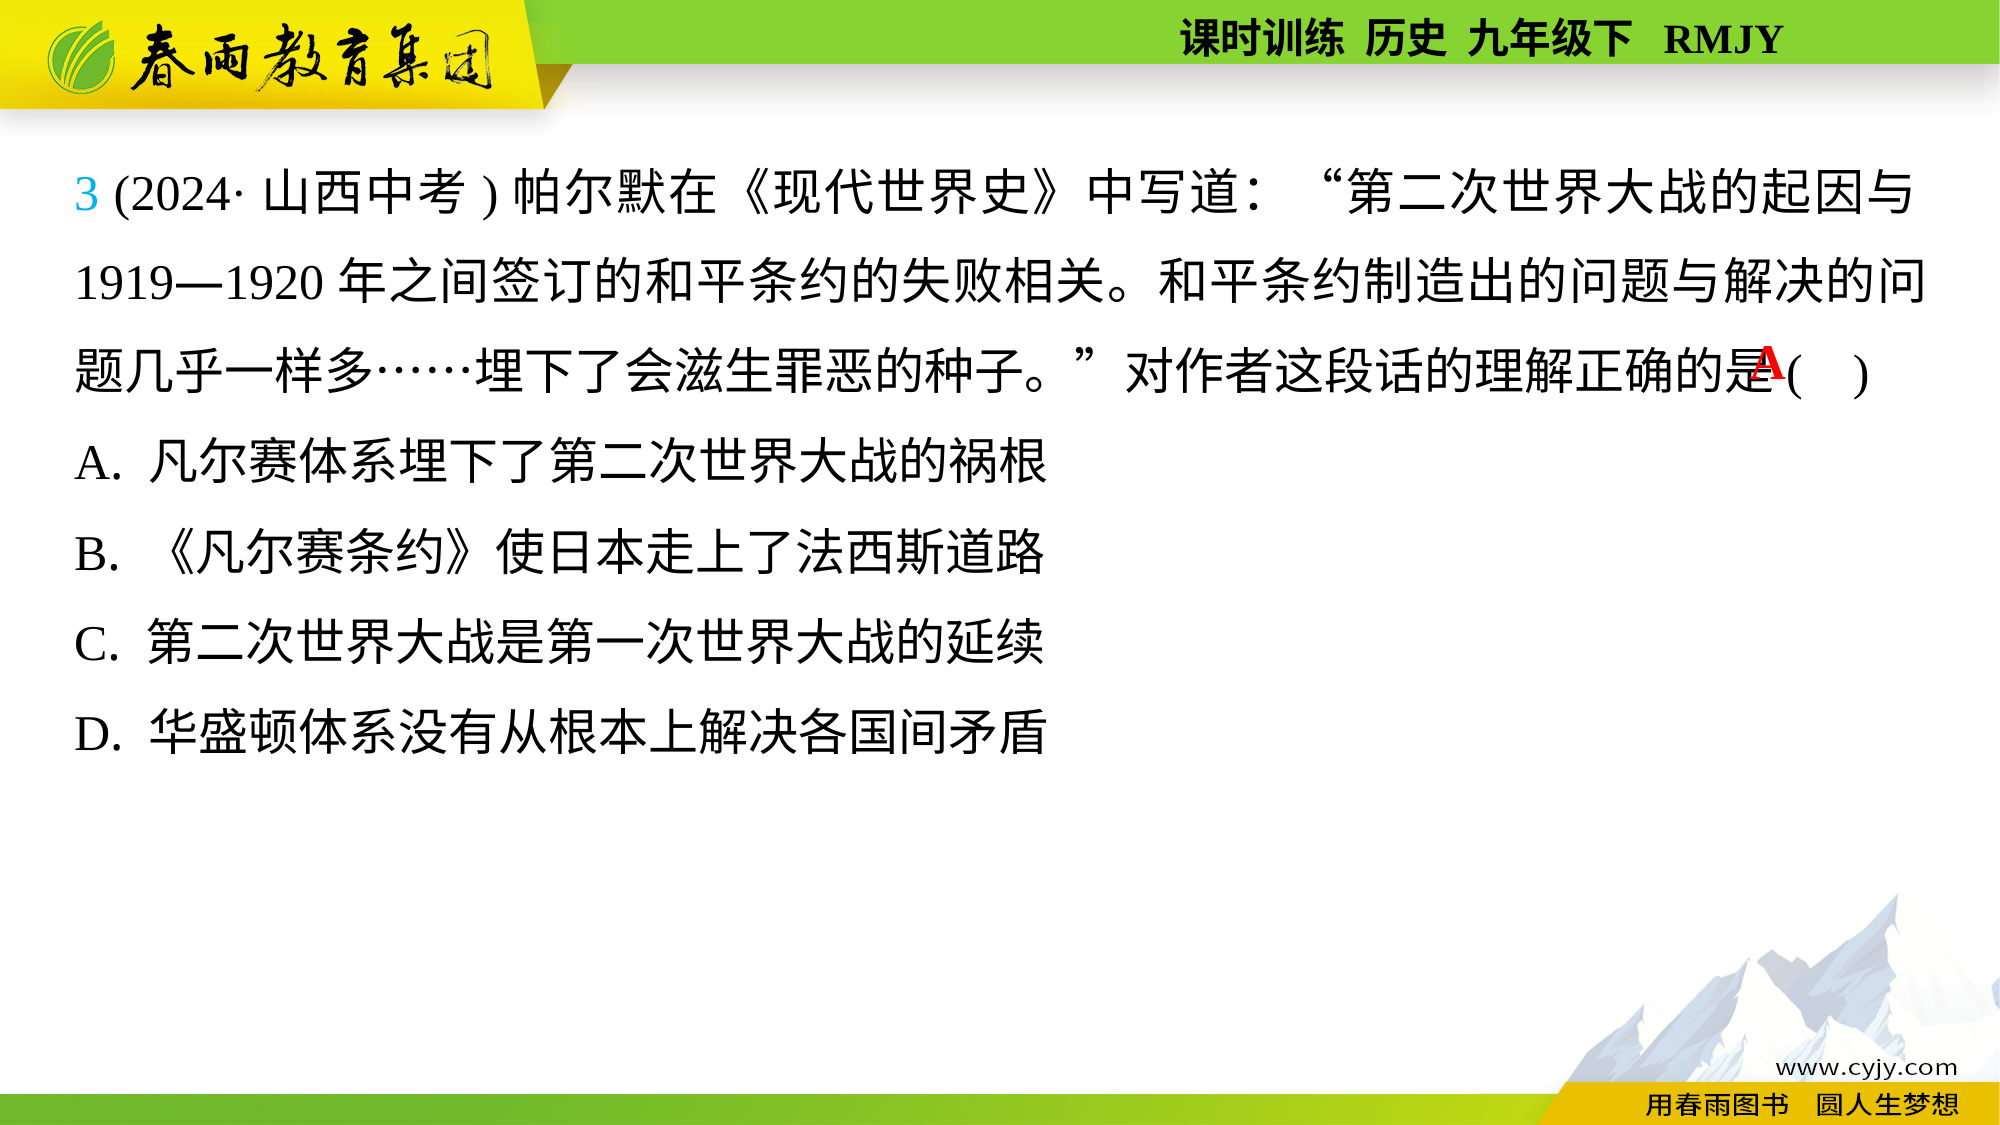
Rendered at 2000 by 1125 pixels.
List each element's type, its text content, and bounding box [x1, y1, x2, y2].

text_box A [1734, 321, 1801, 397]
list 3 (2024·山西中考)帕尔默在《现代世界史》中写道：“第二次世界大战的起因与1919—1920年之间签订的和平条约的失败相关。和平条约制造出的问题与解决的问题几乎一样多……埋下了会滋生罪恶的种子。”对作者这段话的理解正确的是( ) A. 凡尔赛体系埋下了第二次世界大战的祸根 B. 《凡尔赛条约》使日本走上了法西斯道路 C. 第二次世界大战是第一次世界大战的延续 D. 华盛顿体系没有从根本上解决各国间矛盾 [59, 122, 1944, 774]
picture [0, 0, 2000, 1125]
